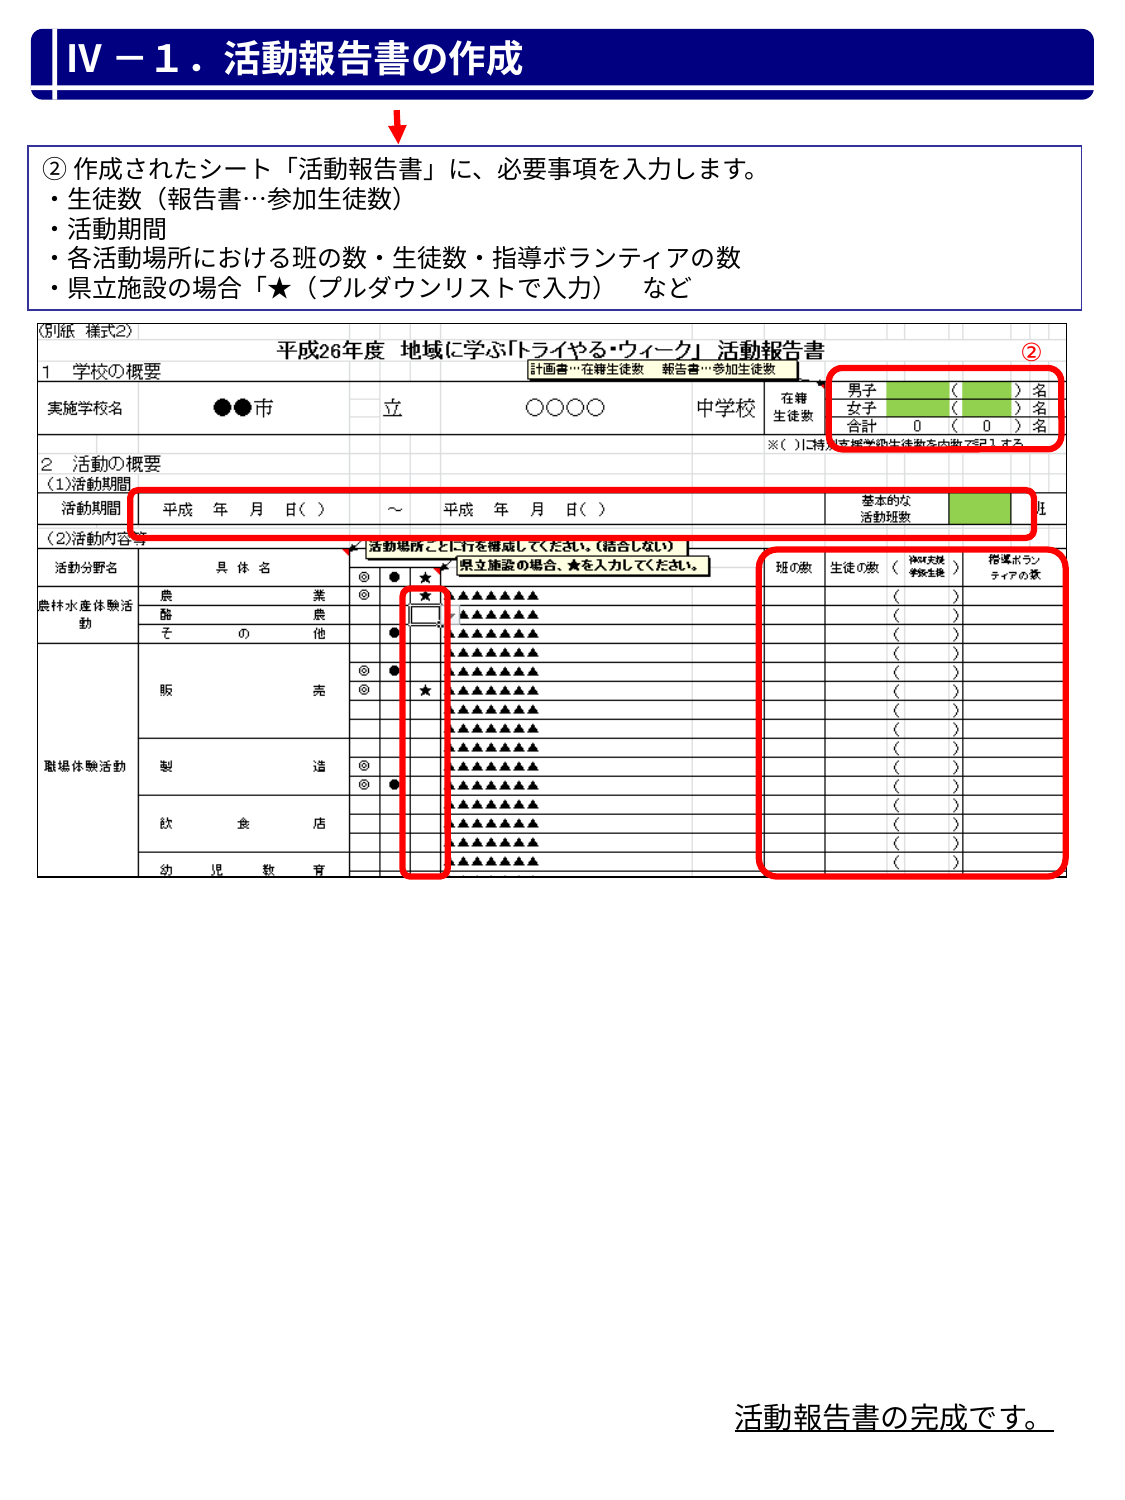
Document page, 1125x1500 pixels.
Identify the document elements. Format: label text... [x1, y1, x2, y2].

picture [37, 323, 1066, 877]
text_box [539, 28, 1094, 87]
text_box [391, 110, 404, 145]
text_box [30, 28, 50, 87]
text_box ②作成されたシート「活動報告書」に、必要事項を入力します。 ・生徒数（報告書…参加生徒数） ・活動期間 ・各活動場所における班の数・生徒数・指導ボランティアの数 ・県立施設の場合「★（プルダウンリストで入力） など [27, 145, 1082, 311]
text_box 活動報告書の完成です。 [719, 1391, 1069, 1442]
text_box [30, 88, 54, 100]
text_box Ⅳ－１．活動報告書の作成 [50, 27, 539, 88]
text_box [55, 88, 1094, 100]
